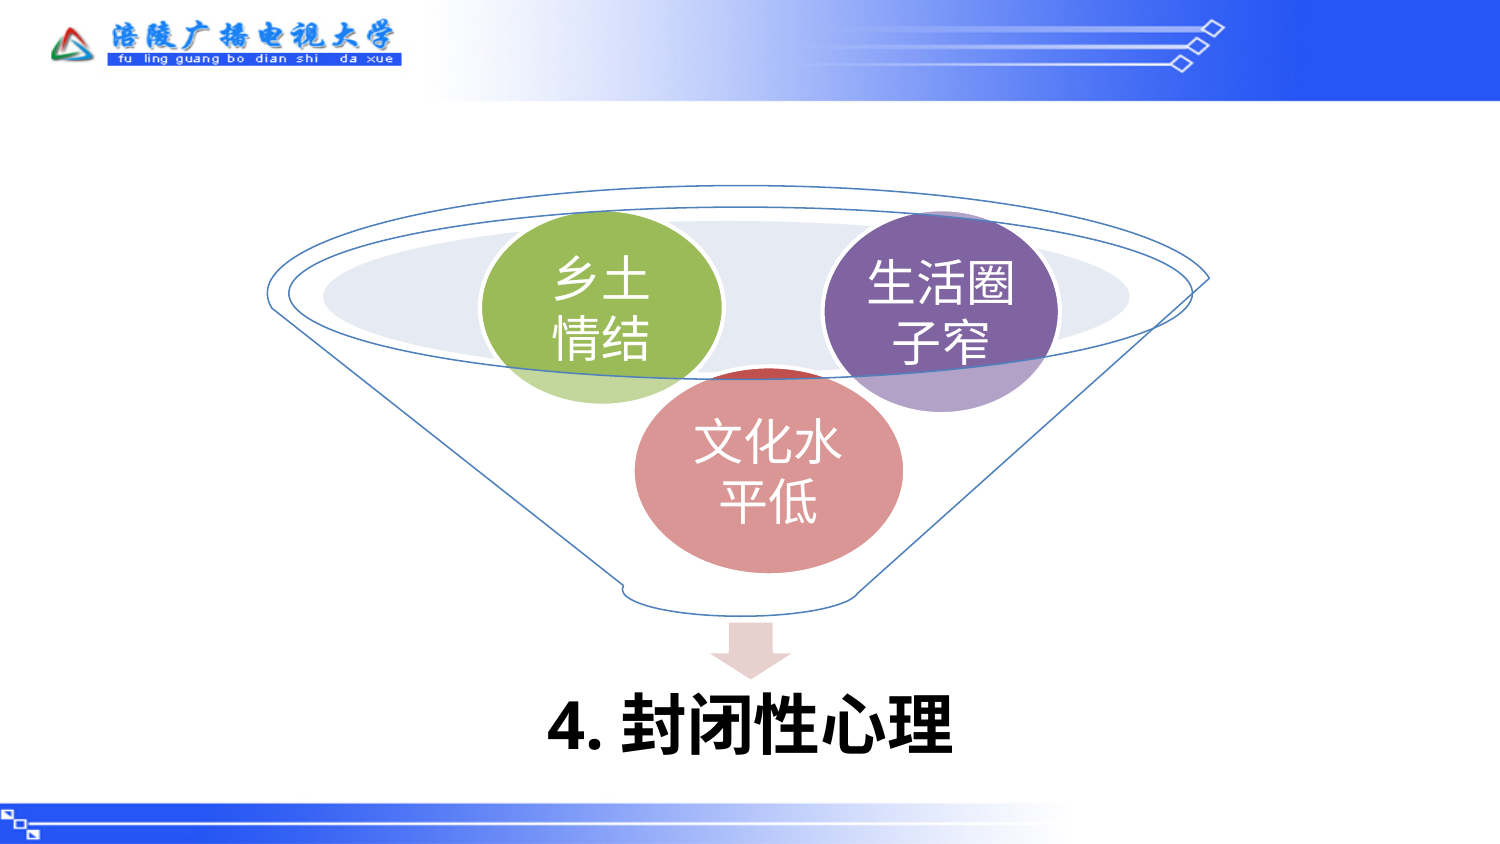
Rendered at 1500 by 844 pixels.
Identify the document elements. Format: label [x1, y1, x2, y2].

picture [0, 0, 1500, 844]
list [76, 173, 1426, 790]
